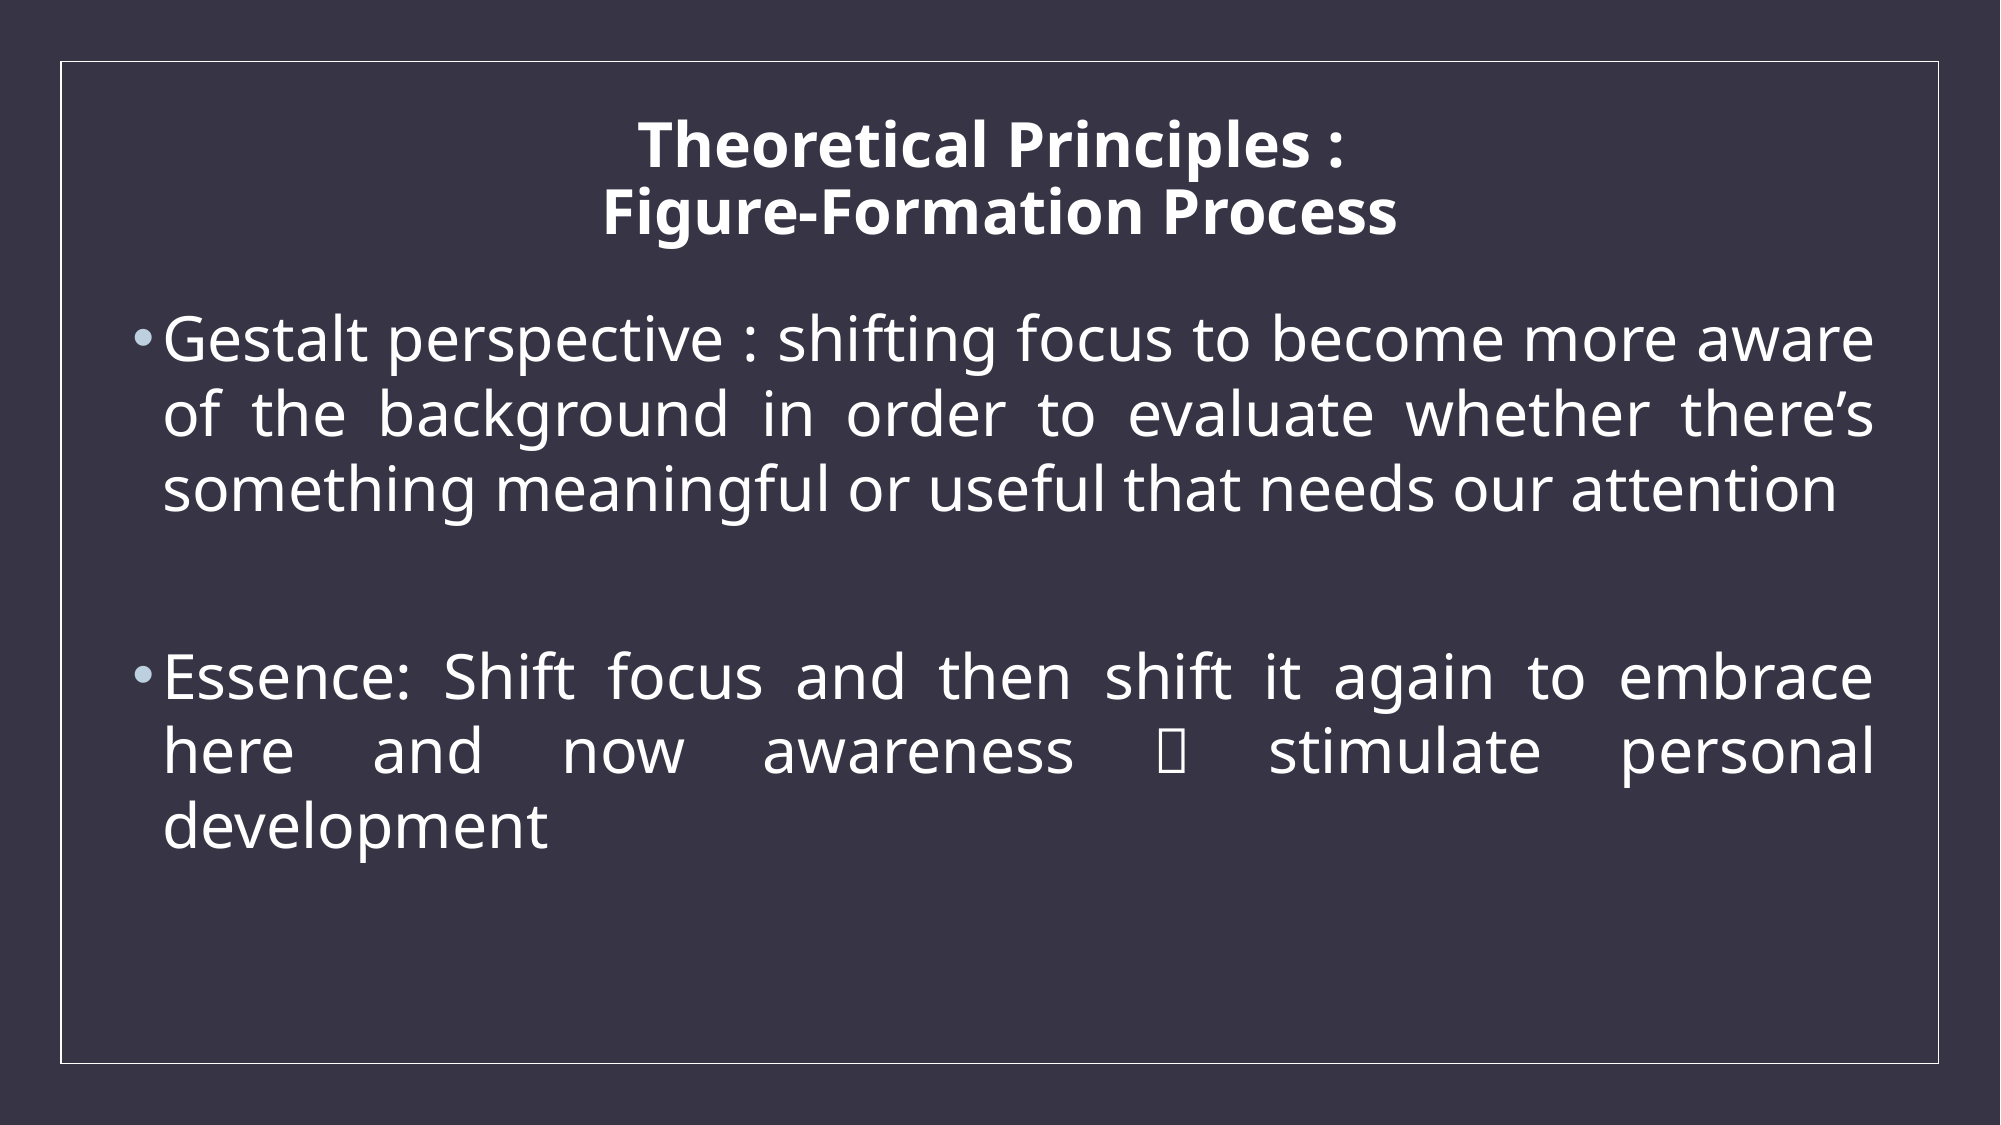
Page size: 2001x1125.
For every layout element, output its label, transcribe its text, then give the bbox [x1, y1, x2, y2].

title Theoretical Principles : Figure-Formation Process [174, 105, 1825, 257]
list Gestalt perspective : shifting focus to become more aware of the background in order to evaluate whether there’s something meaningful or useful that needs our attention Essence: Shift focus and then shift it again to embrace here and now awareness  stimulate personal development [117, 291, 1893, 1037]
